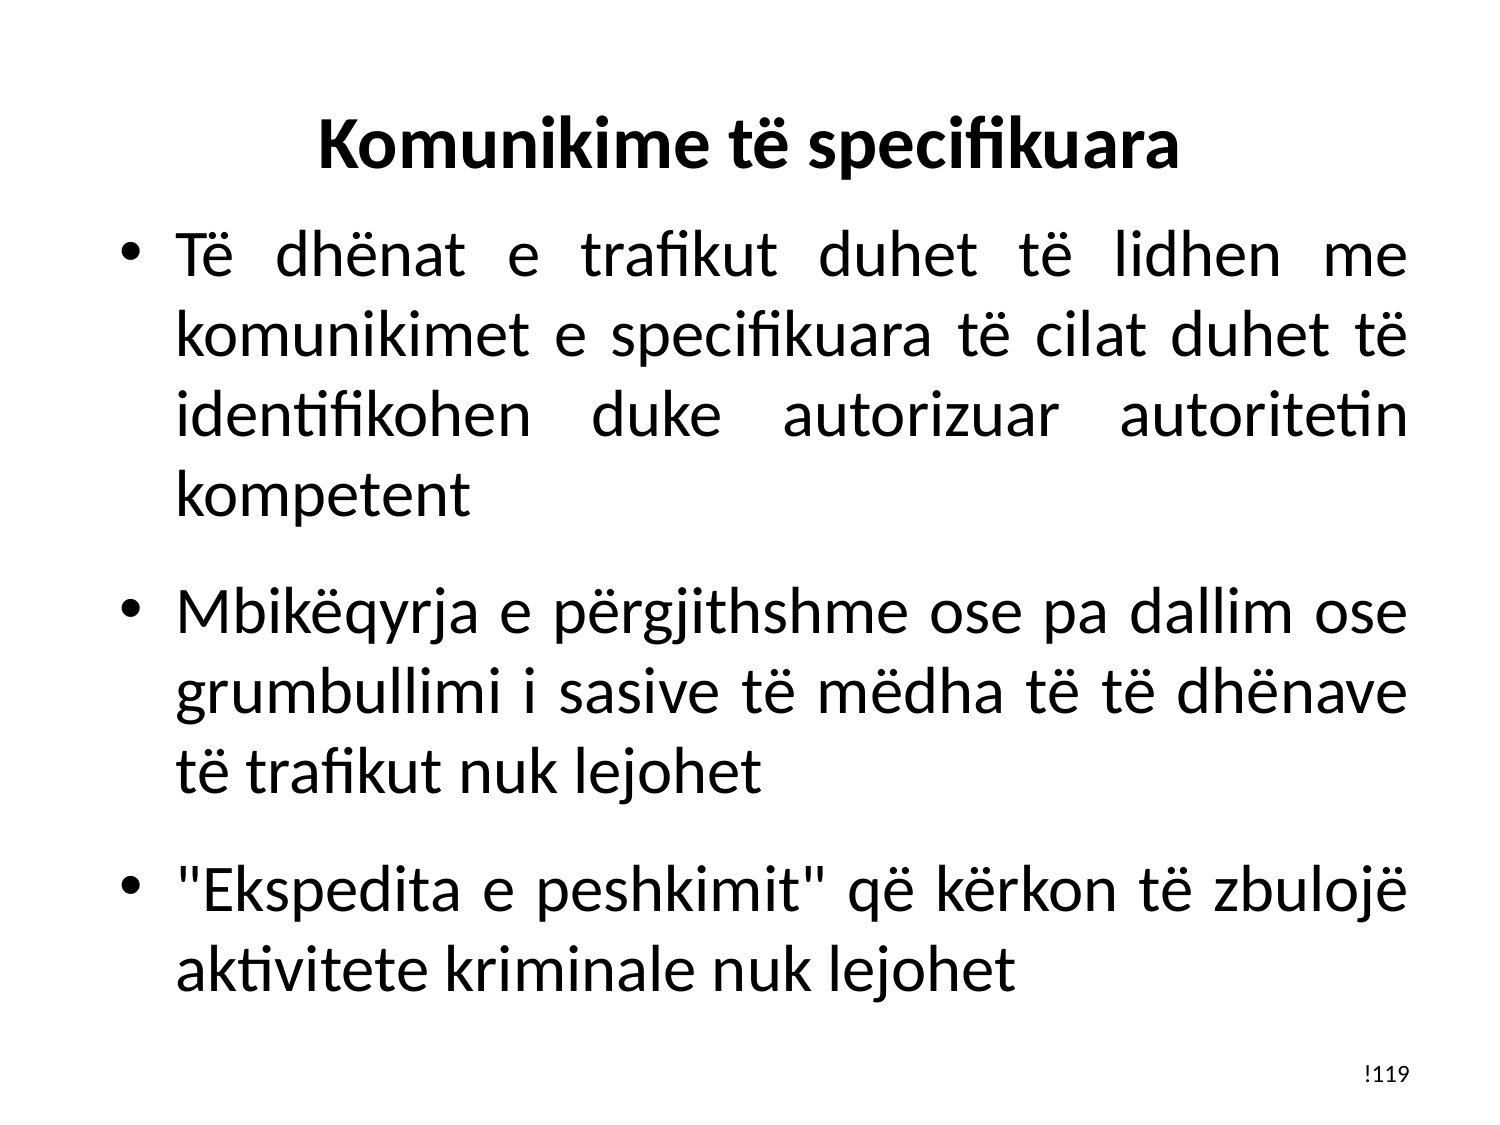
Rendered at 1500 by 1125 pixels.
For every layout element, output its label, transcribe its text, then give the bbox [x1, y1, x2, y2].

list Të dhënat e trafikut duhet të lidhen me komunikimet e specifikuara të cilat duhet të identifikohen duke autorizuar autoritetin kompetent Mbikëqyrja e përgjithshme ose pa dallim ose grumbullimi i sasive të mëdha të të dhënave të trafikut nuk lejohet "Ekspedita e peshkimit" që kërkon të zbulojë aktivitete kriminale nuk lejohet [103, 202, 1426, 1003]
title Komunikime të specifikuara [74, 44, 1426, 233]
slide_number !119 [1074, 1042, 1425, 1103]
